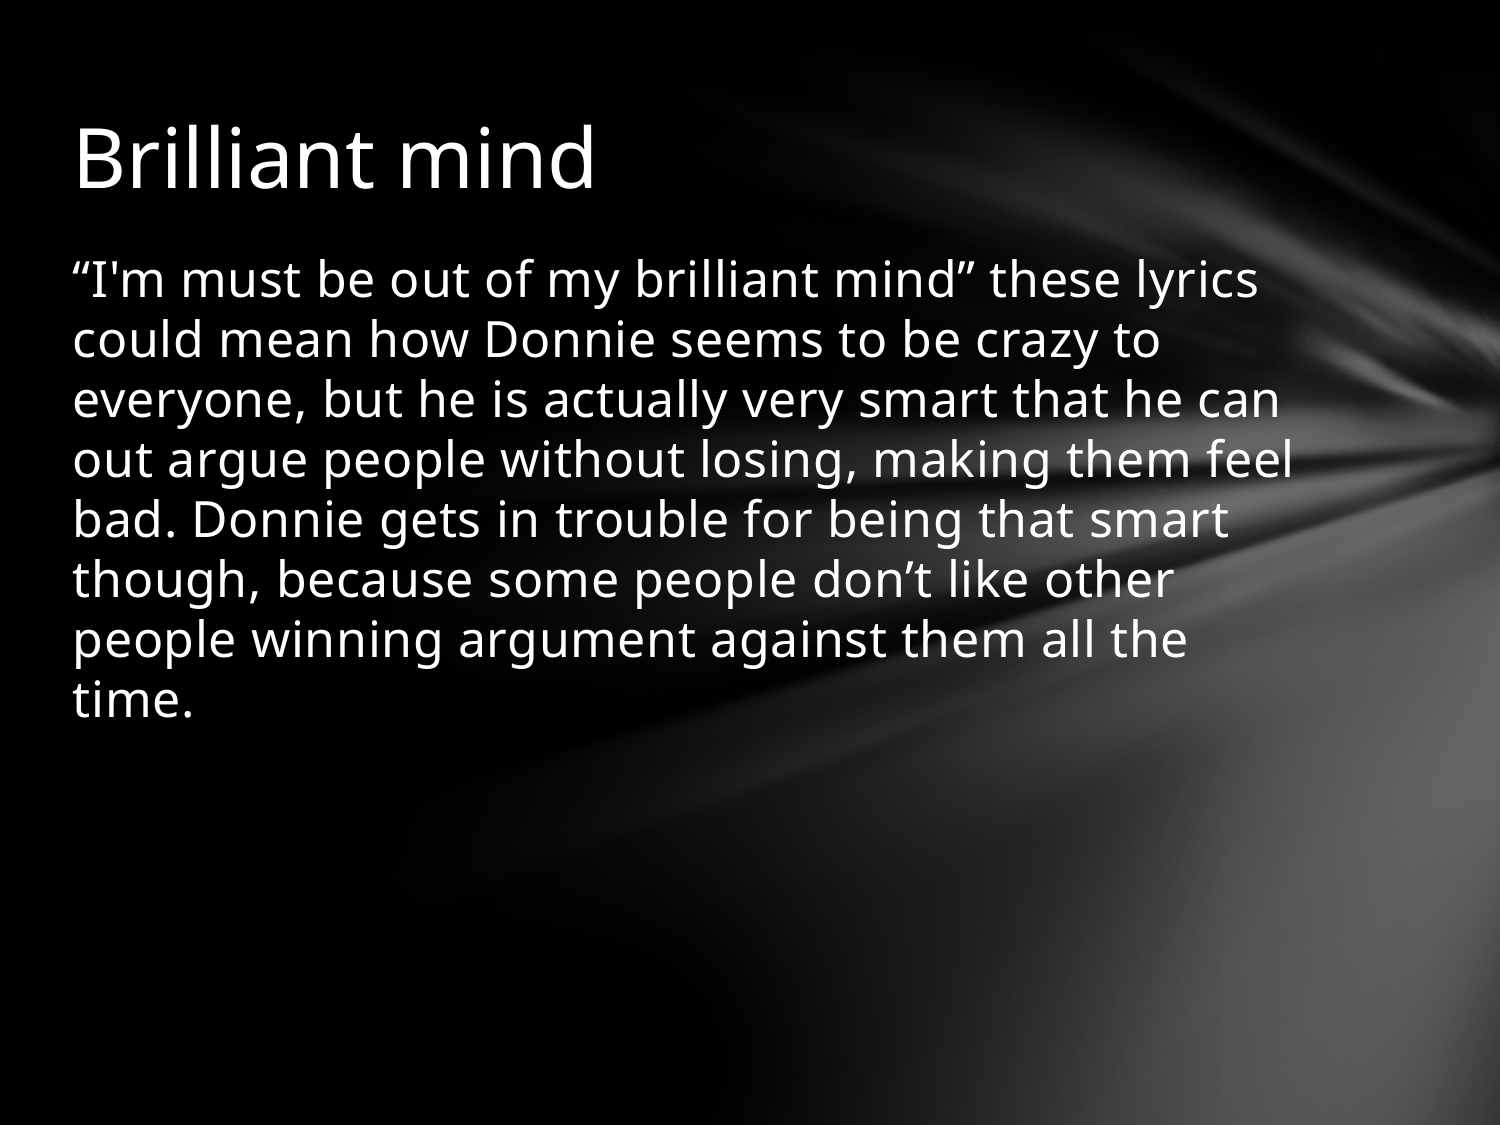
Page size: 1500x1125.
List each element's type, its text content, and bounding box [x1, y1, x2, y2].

title Brilliant mind [57, 37, 1318, 213]
list “I'm must be out of my brilliant mind” these lyrics could mean how Donnie seems to be crazy to everyone, but he is actually very smart that he can out argue people without losing, making them feel bad. Donnie gets in trouble for being that smart though, because some people don’t like other people winning argument against them all the time. [57, 239, 1318, 1015]
